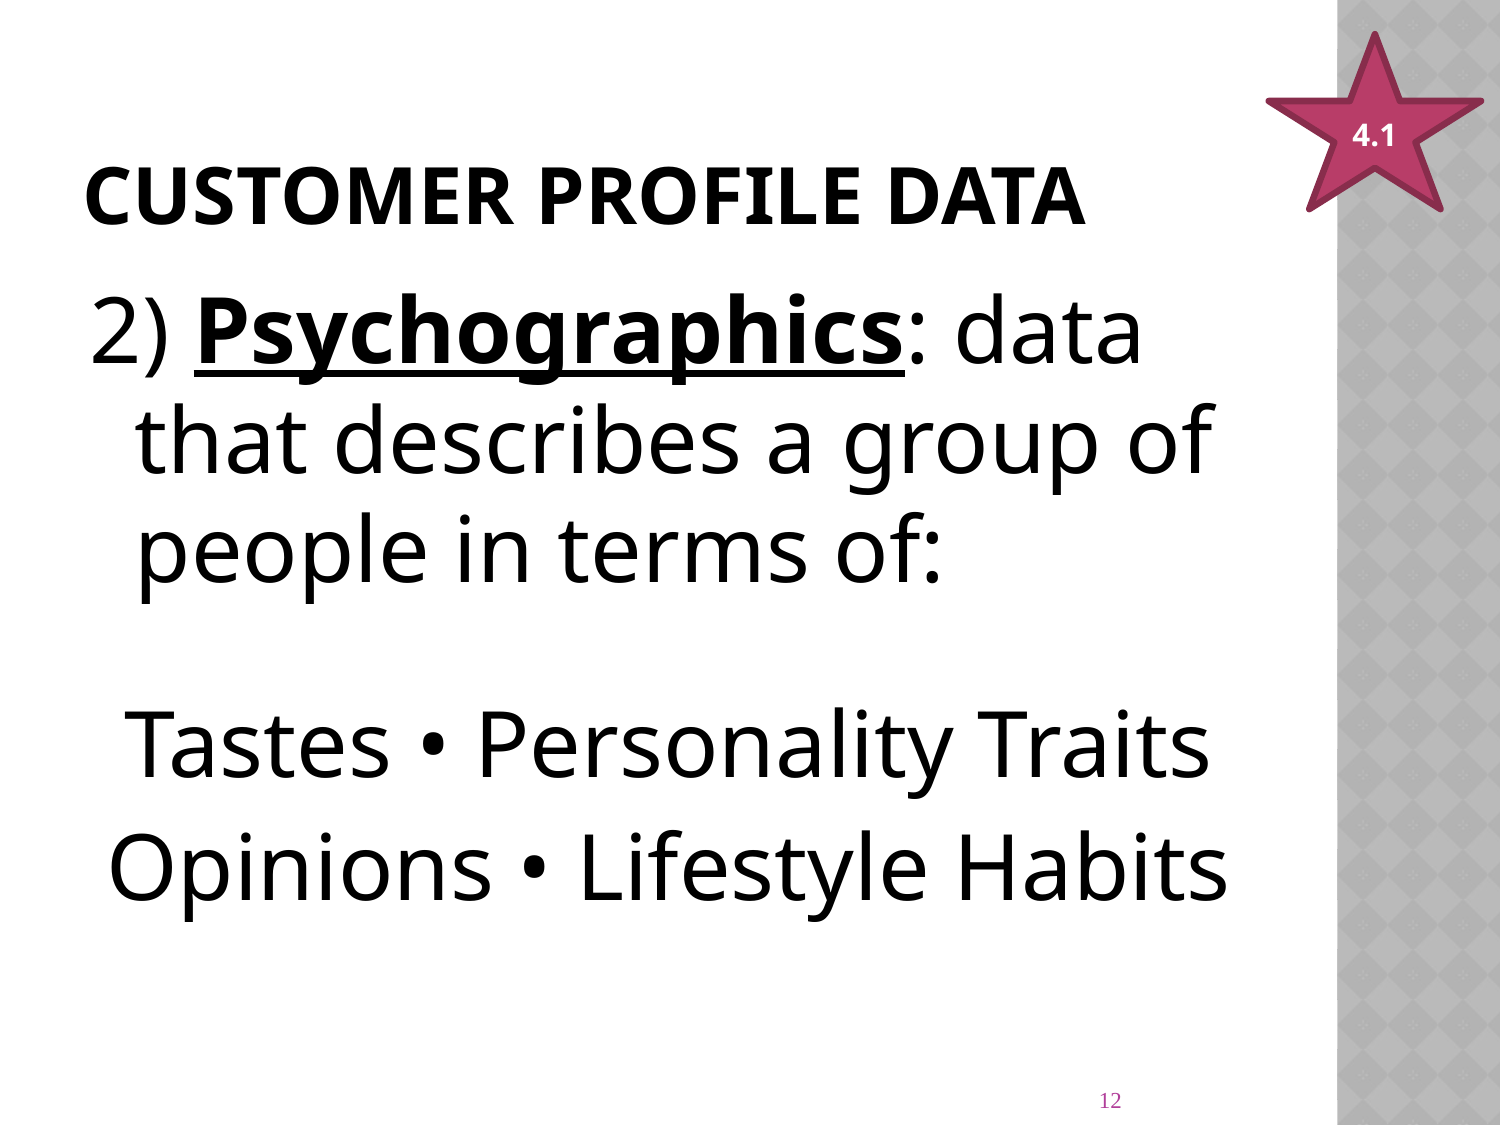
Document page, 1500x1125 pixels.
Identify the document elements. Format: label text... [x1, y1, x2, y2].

list 2) Psychographics: data that describes a group of people in terms of: Tastes • Personality Traits Opinions • Lifestyle Habits [75, 264, 1263, 1059]
text_box 4.1 [1265, 30, 1485, 213]
slide_number 12 [1025, 1075, 1122, 1113]
title Customer Profile Data [75, 52, 1263, 240]
